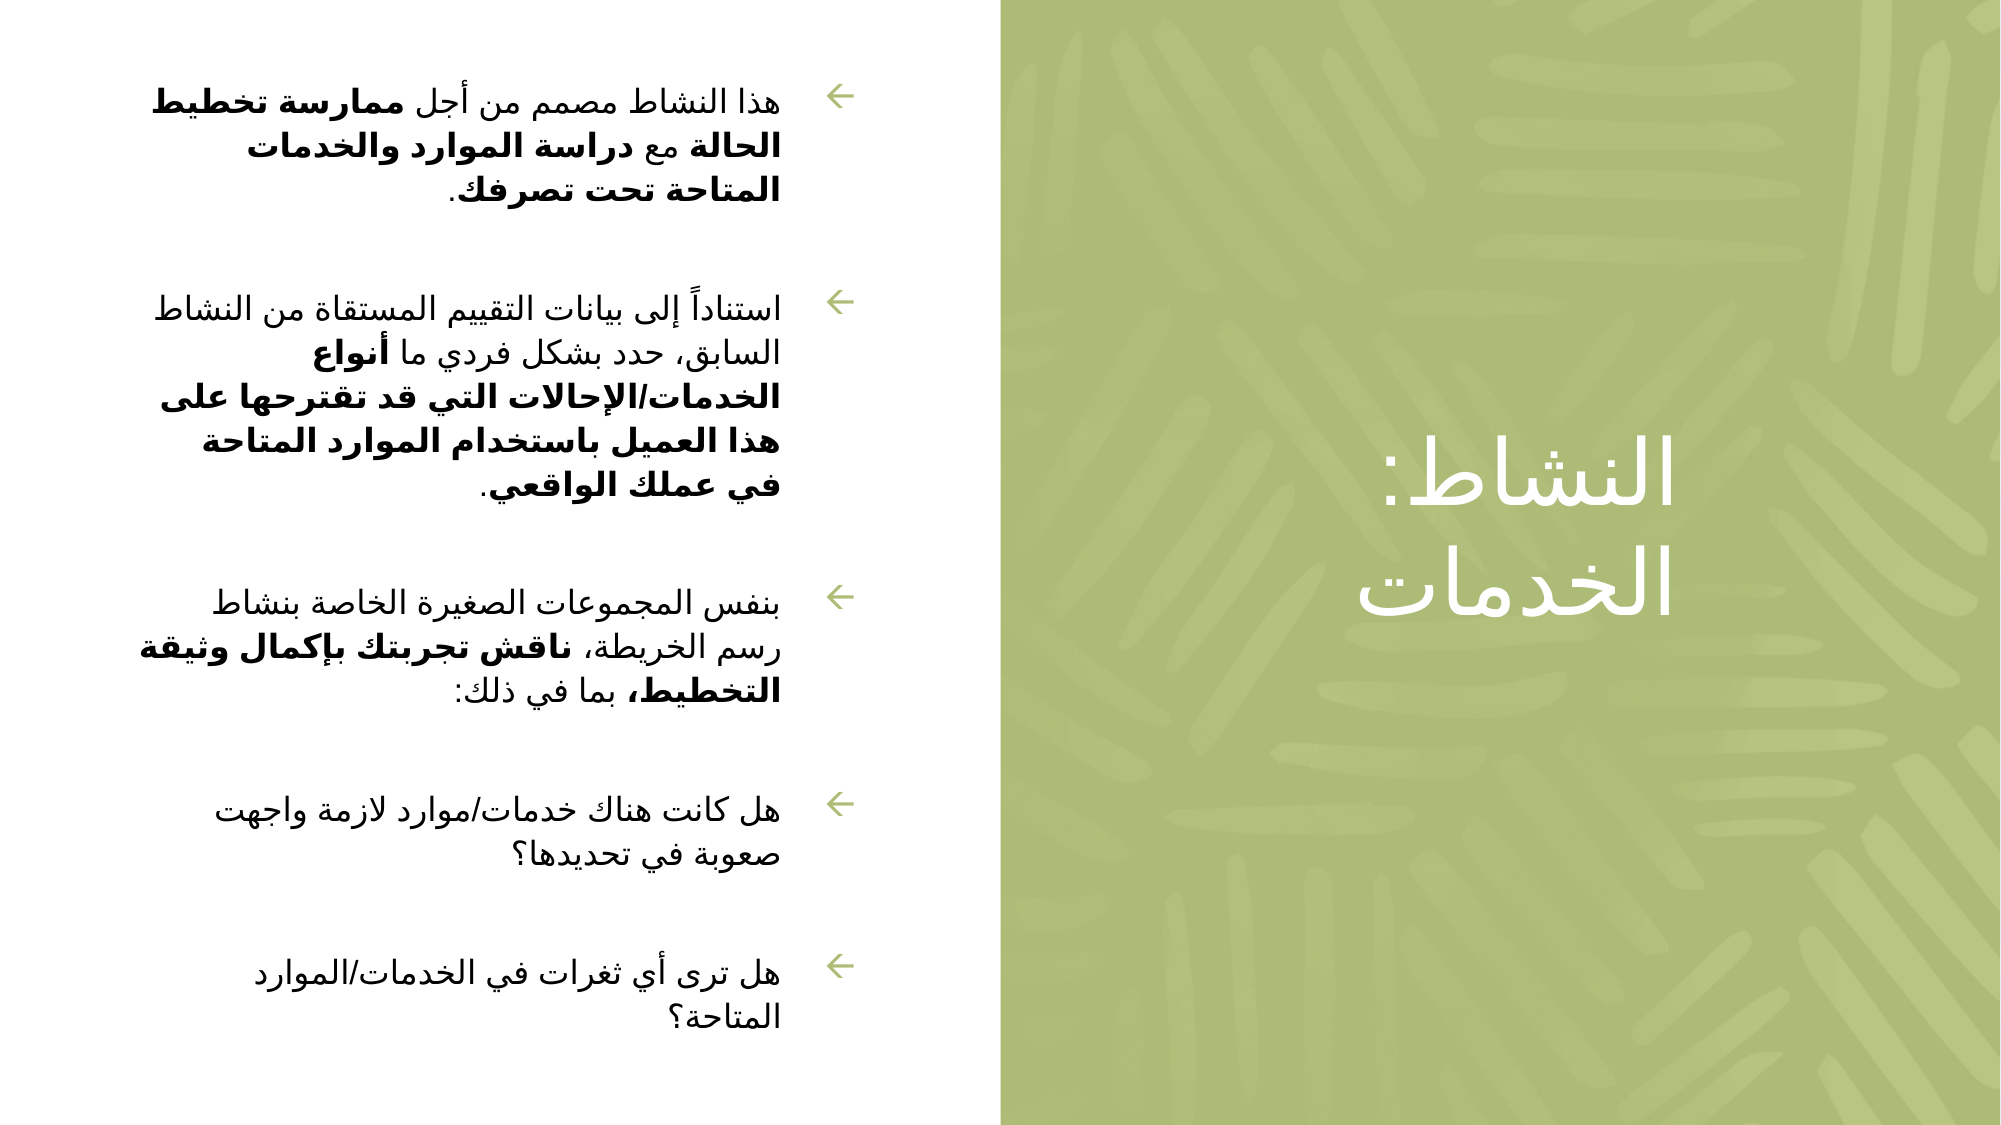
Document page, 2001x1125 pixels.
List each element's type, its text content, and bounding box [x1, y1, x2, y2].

list هذا النشاط مصمم من أجل ممارسة تخطيط الحالة مع دراسة الموارد والخدمات المتاحة تحت تصرفك. استناداً إلى بيانات التقييم المستقاة من النشاط السابق، حدد بشكل فردي ما أنواع الخدمات/الإحالات التي قد تقترحها على هذا العميل باستخدام الموارد المتاحة في عملك الواقعي. بنفس المجموعات الصغيرة الخاصة بنشاط رسم الخريطة، ناقش تجربتك بإكمال وثيقة التخطيط، بما في ذلك: هل كانت هناك خدمات/موارد لازمة واجهت صعوبة في تحديدها؟ هل ترى أي ثغرات في الخدمات/الموارد المتاحة؟ [129, 140, 865, 971]
title النشاط: الخدمات [1125, 396, 1908, 651]
picture [0, 0, 2001, 1125]
